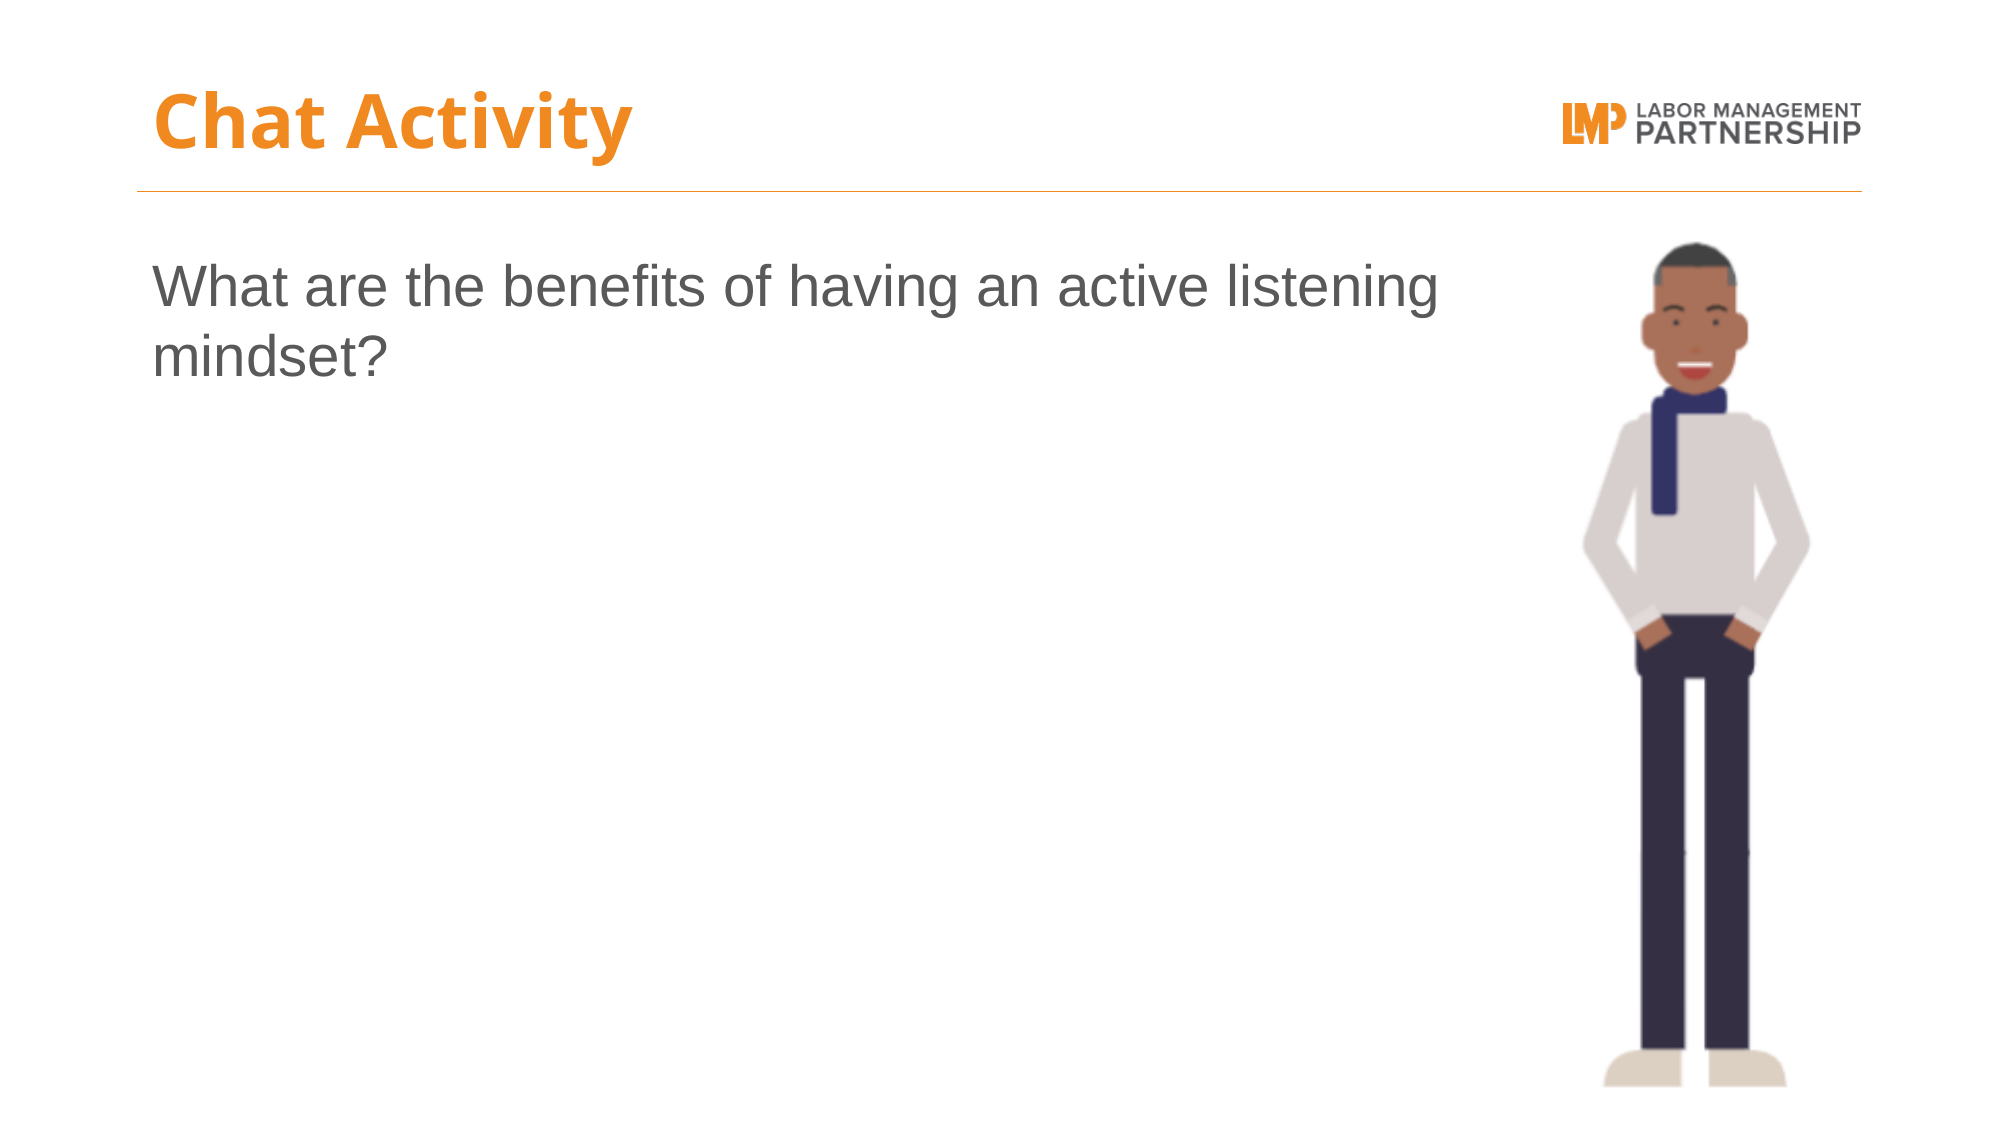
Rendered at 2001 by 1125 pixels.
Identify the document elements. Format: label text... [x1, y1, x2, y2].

title Chat Activity [137, 59, 1529, 188]
picture [1562, 103, 1863, 144]
list What are the benefits of having an active listening mindset? [137, 240, 1549, 1014]
picture [1577, 224, 1833, 1102]
